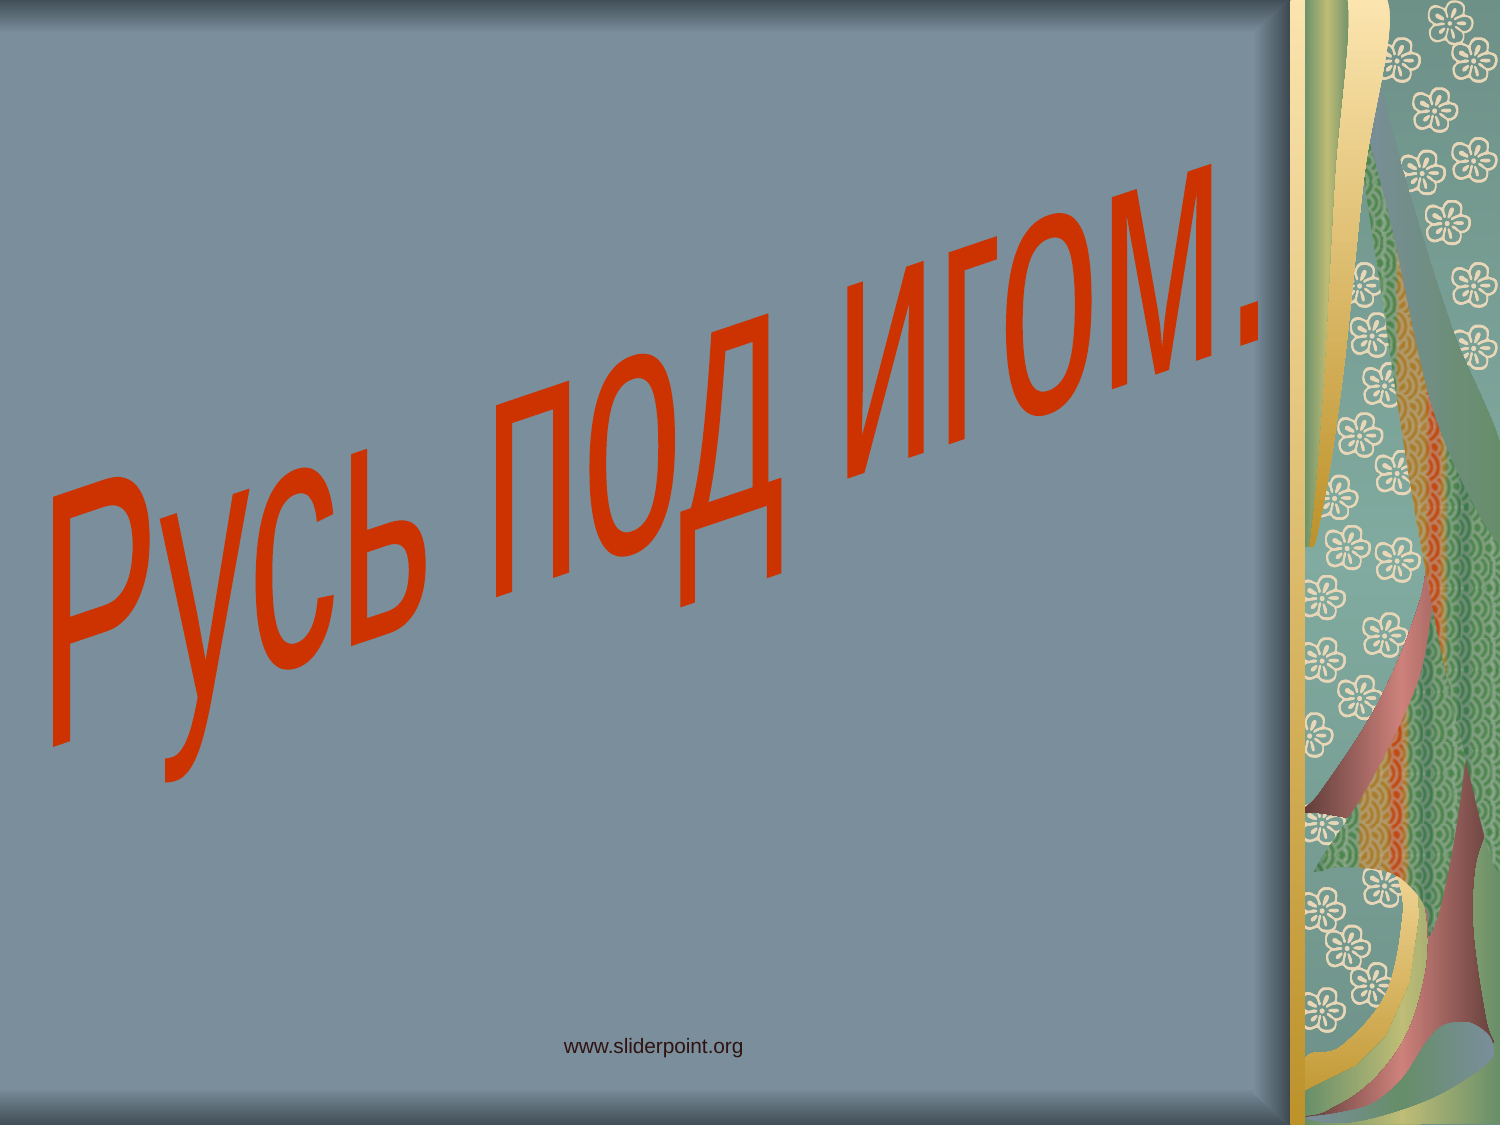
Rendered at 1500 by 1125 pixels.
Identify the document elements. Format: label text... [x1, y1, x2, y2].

footer www.sliderpoint.org [370, 1024, 938, 1104]
picture [1314, 144, 1500, 936]
